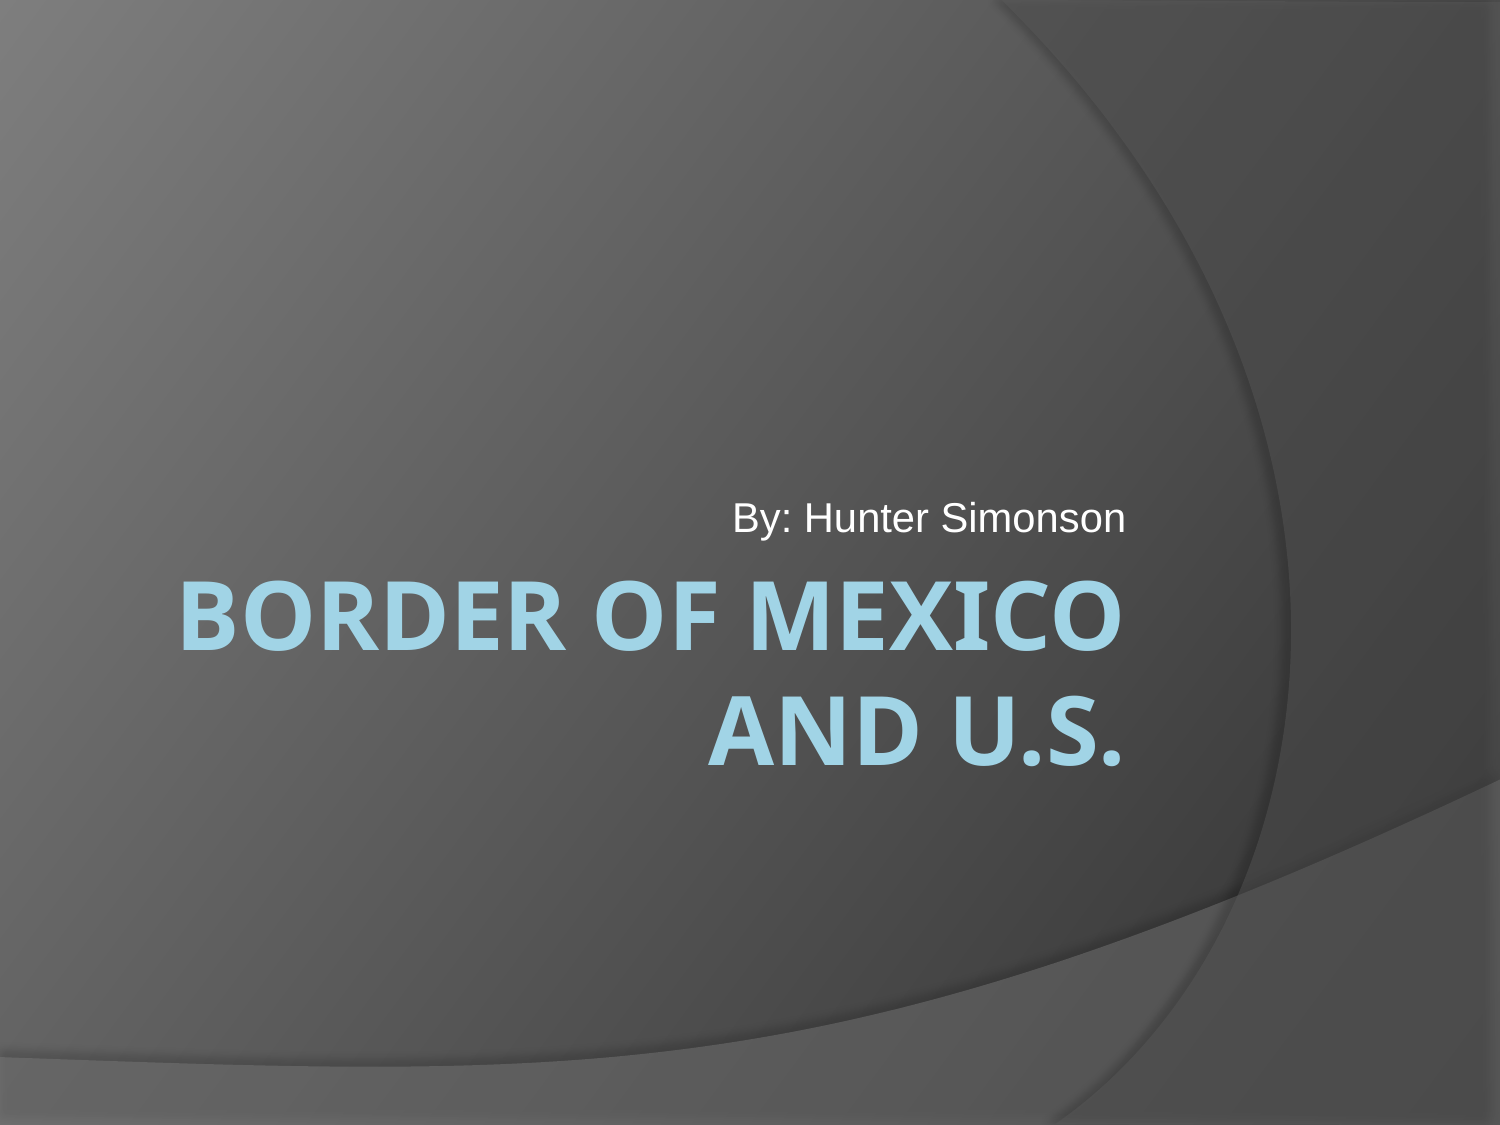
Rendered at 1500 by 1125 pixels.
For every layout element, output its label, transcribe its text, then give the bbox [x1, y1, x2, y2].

subtitle By: Hunter Simonson [71, 253, 1134, 541]
title Border of Mexico and U.S. [70, 547, 1134, 925]
